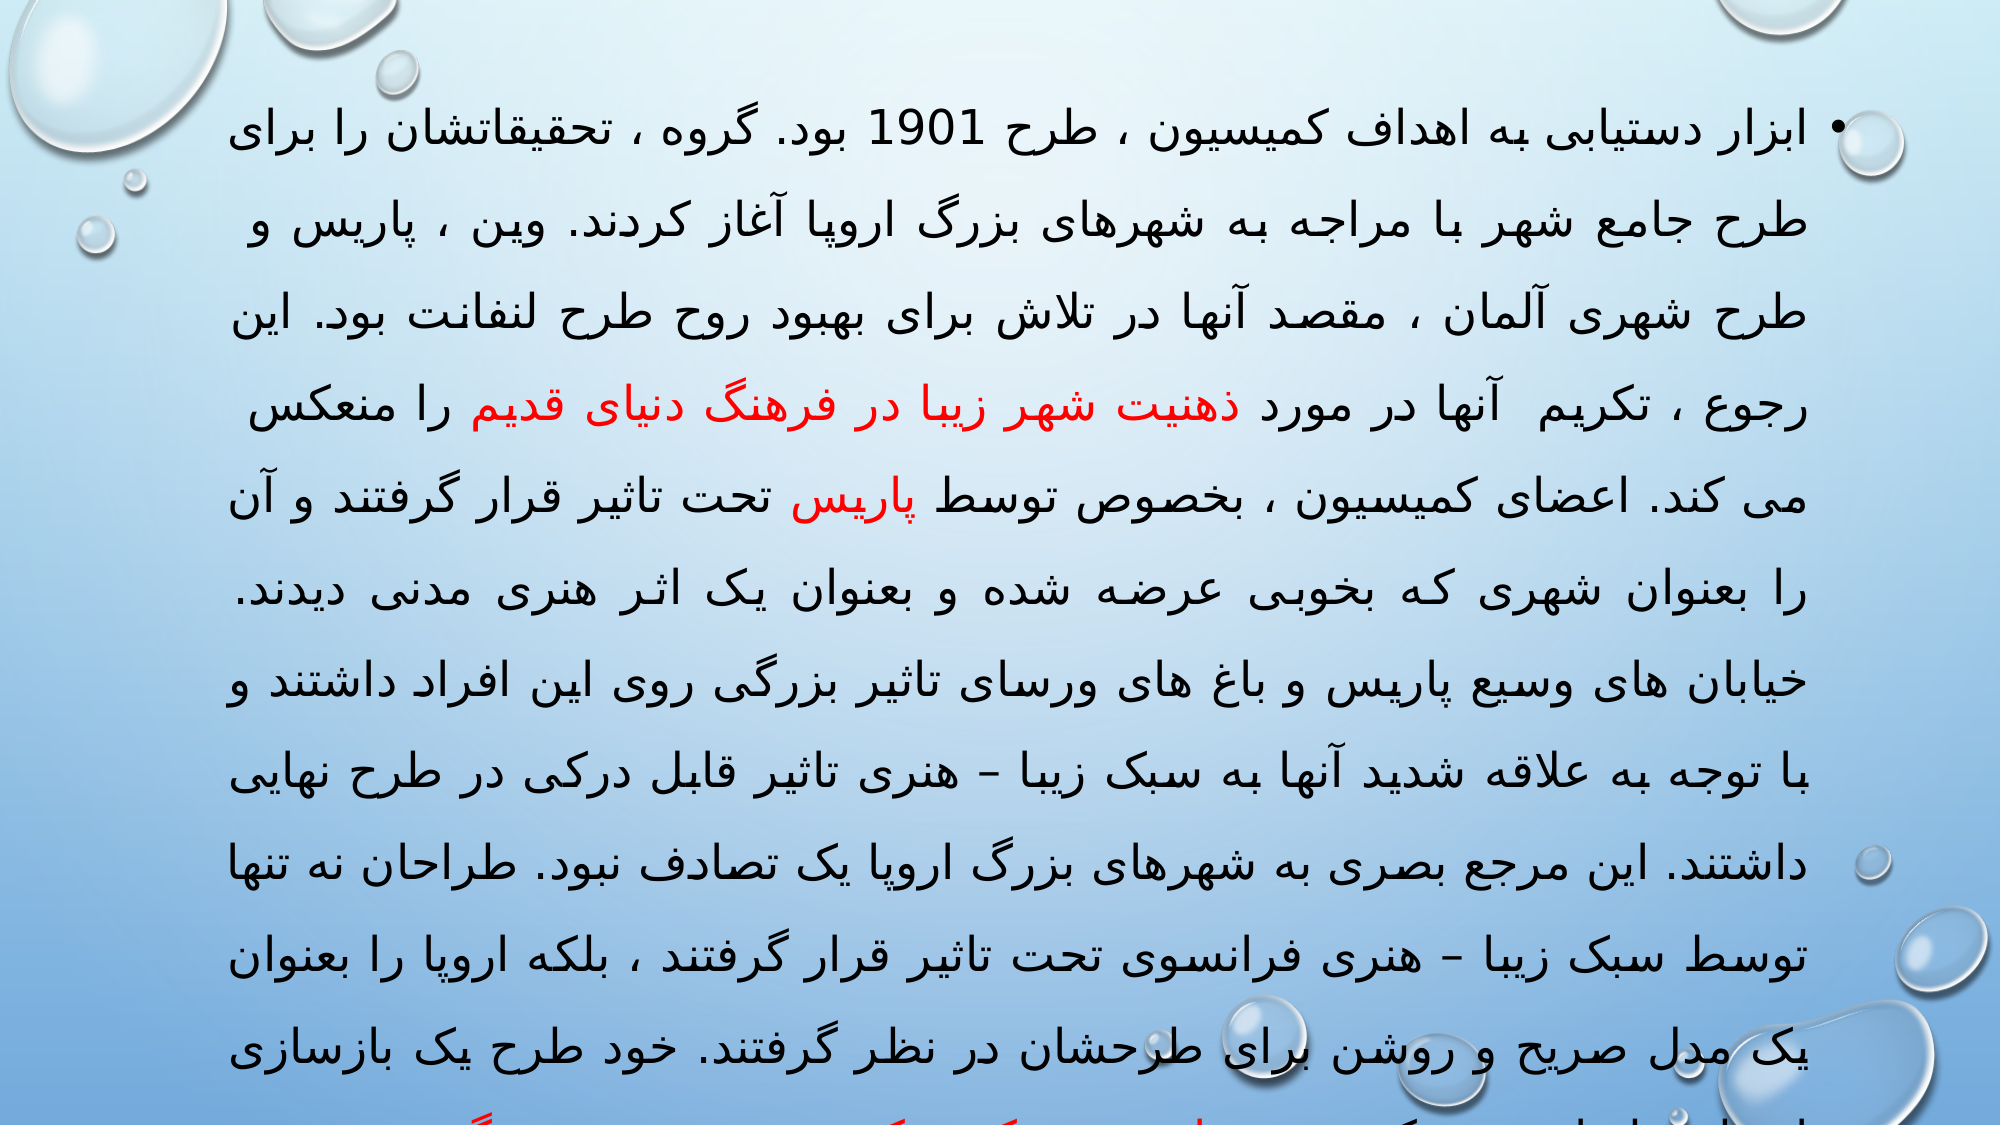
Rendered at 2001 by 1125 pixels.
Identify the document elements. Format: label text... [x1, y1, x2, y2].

list ابزار دستیابی به اهداف کمیسیون ، طرح 1901 بود. گروه ، تحقیقاتشان را برای طرح جامع شهر با مراجه به شهرهای بزرگ اروپا آغاز کردند. وین ، پاریس و طرح شهری آلمان ، مقصد آنها در تلاش برای بهبود روح طرح لنفانت بود. این رجوع ، تکریم آنها در مورد ذهنیت شهر زیبا در فرهنگ دنیای قدیم را منعکس می کند. اعضای کمیسیون ، بخصوص توسط پاریس تحت تاثیر قرار گرفتند و آن را بعنوان شهری که بخوبی عرضه شده و بعنوان یک اثر هنری مدنی دیدند. خیابان های وسیع پاریس و باغ های ورسای تاثیر بزرگی روی این افراد داشتند و با توجه به علاقه شدید آنها به سبک زیبا – هنری تاثیر قابل درکی در طرح نهایی داشتند. این مرجع بصری به شهرهای بزرگ اروپا یک تصادف نبود. طراحان نه تنها توسط سبک زیبا – هنری فرانسوی تحت تاثیر قرار گرفتند ، بلکه اروپا را بعنوان یک مدل صریح و روشن برای طرحشان در نظر گرفتند. خود طرح یک بازسازی از طرح لنفانت بود که هسته تاریخی ، یک مرکز خرید عمومی بزرگ و مجموعه ای از باغ های عمومی را ایجاد کرده است. هرچند تمرکز طرح ، بر خود مرکز خرید بوده است. [211, 54, 1863, 867]
picture [0, 0, 2000, 1125]
